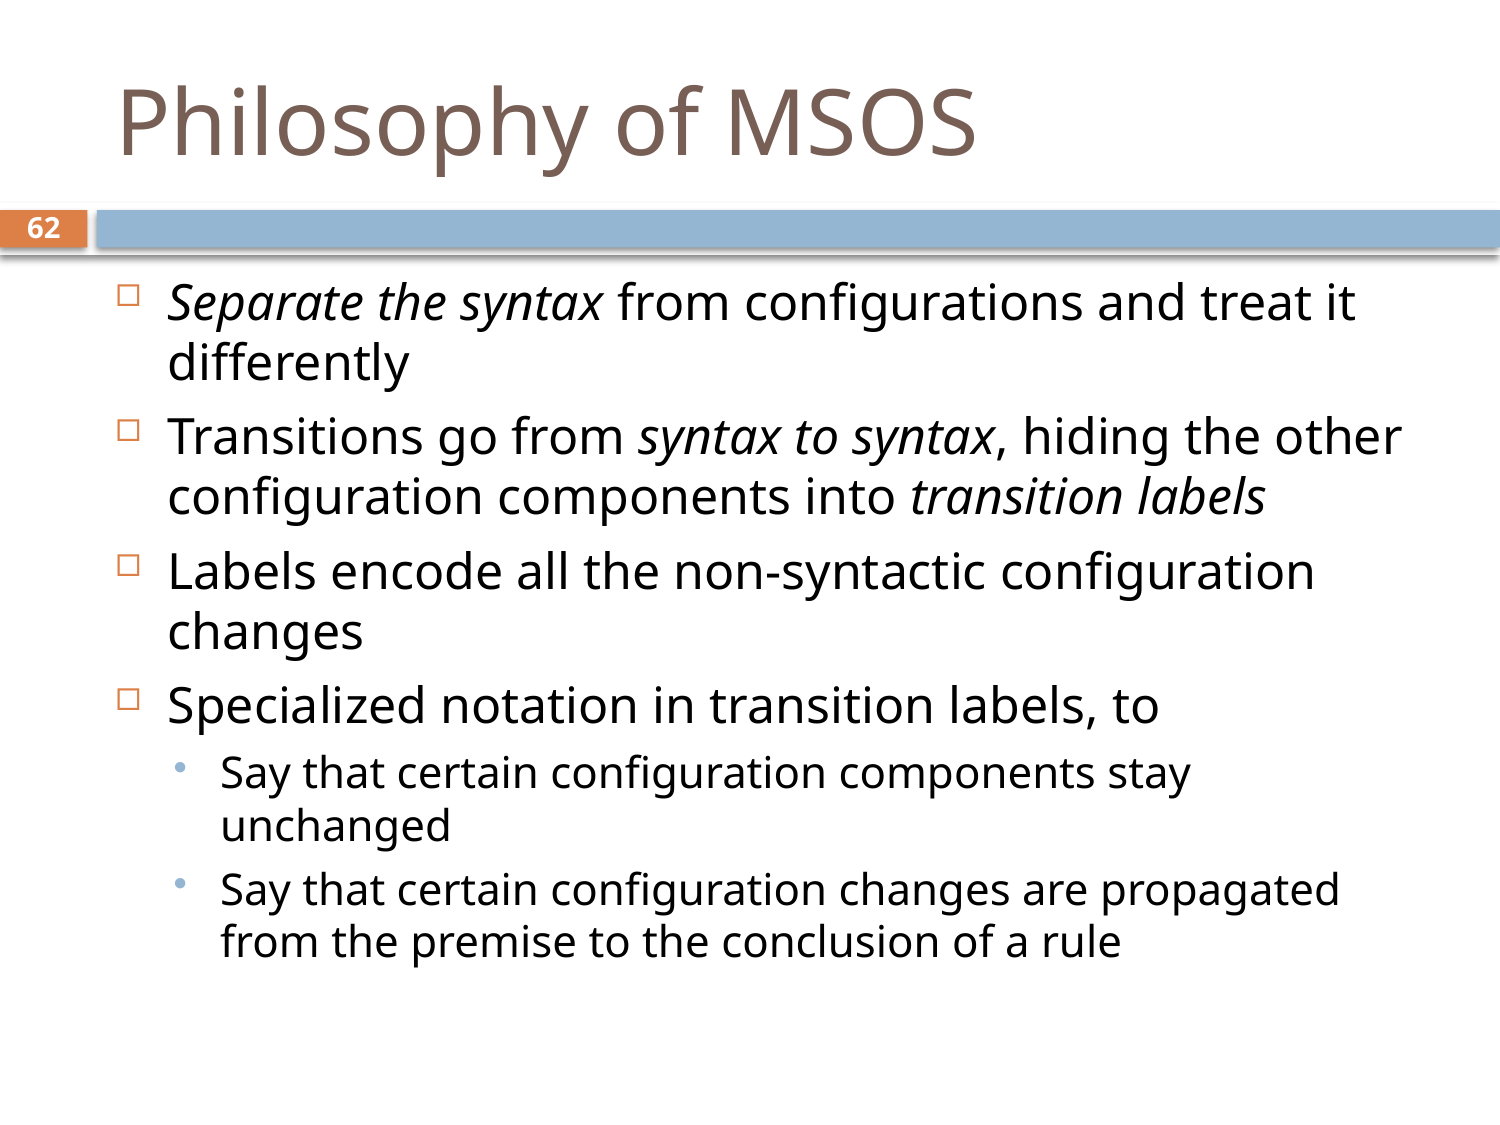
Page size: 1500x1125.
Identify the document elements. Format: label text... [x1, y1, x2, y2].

title Philosophy of MSOS [100, 37, 1438, 200]
list Separate the syntax from configurations and treat it differently Transitions go from syntax to syntax, hiding the other configuration components into transition labels Labels encode all the non-syntactic configuration changes Specialized notation in transition labels, to Say that certain configuration components stay unchanged Say that certain configuration changes are propagated from the premise to the conclusion of a rule [100, 262, 1450, 1000]
slide_number 62 [0, 208, 88, 249]
